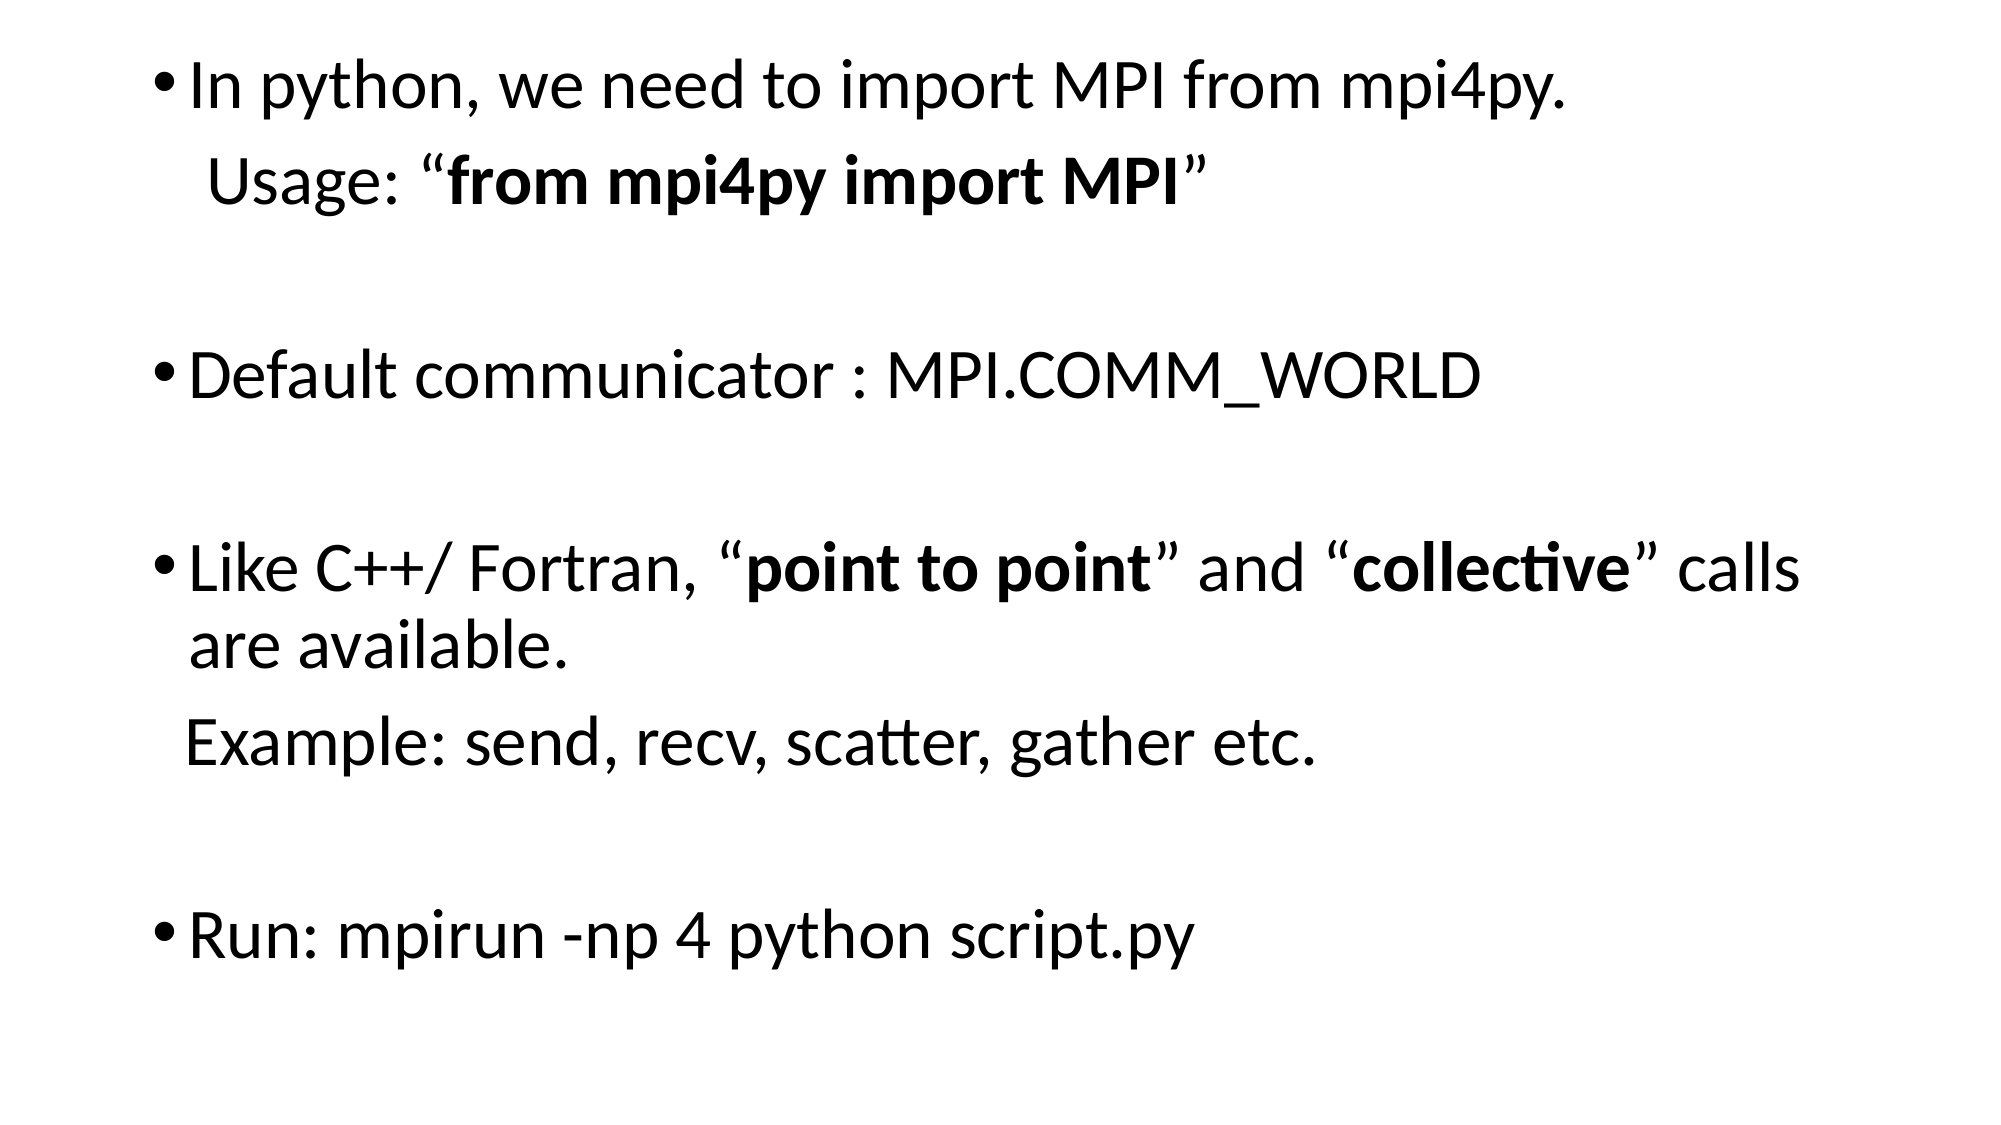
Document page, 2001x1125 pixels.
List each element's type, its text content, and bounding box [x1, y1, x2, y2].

list In python, we need to import MPI from mpi4py. Usage: “from mpi4py import MPI” Default communicator : MPI.COMM_WORLD Like C++/ Fortran, “point to point” and “collective” calls are available. Example: send, recv, scatter, gather etc. Run: mpirun -np 4 python script.py [137, 39, 1863, 1083]
